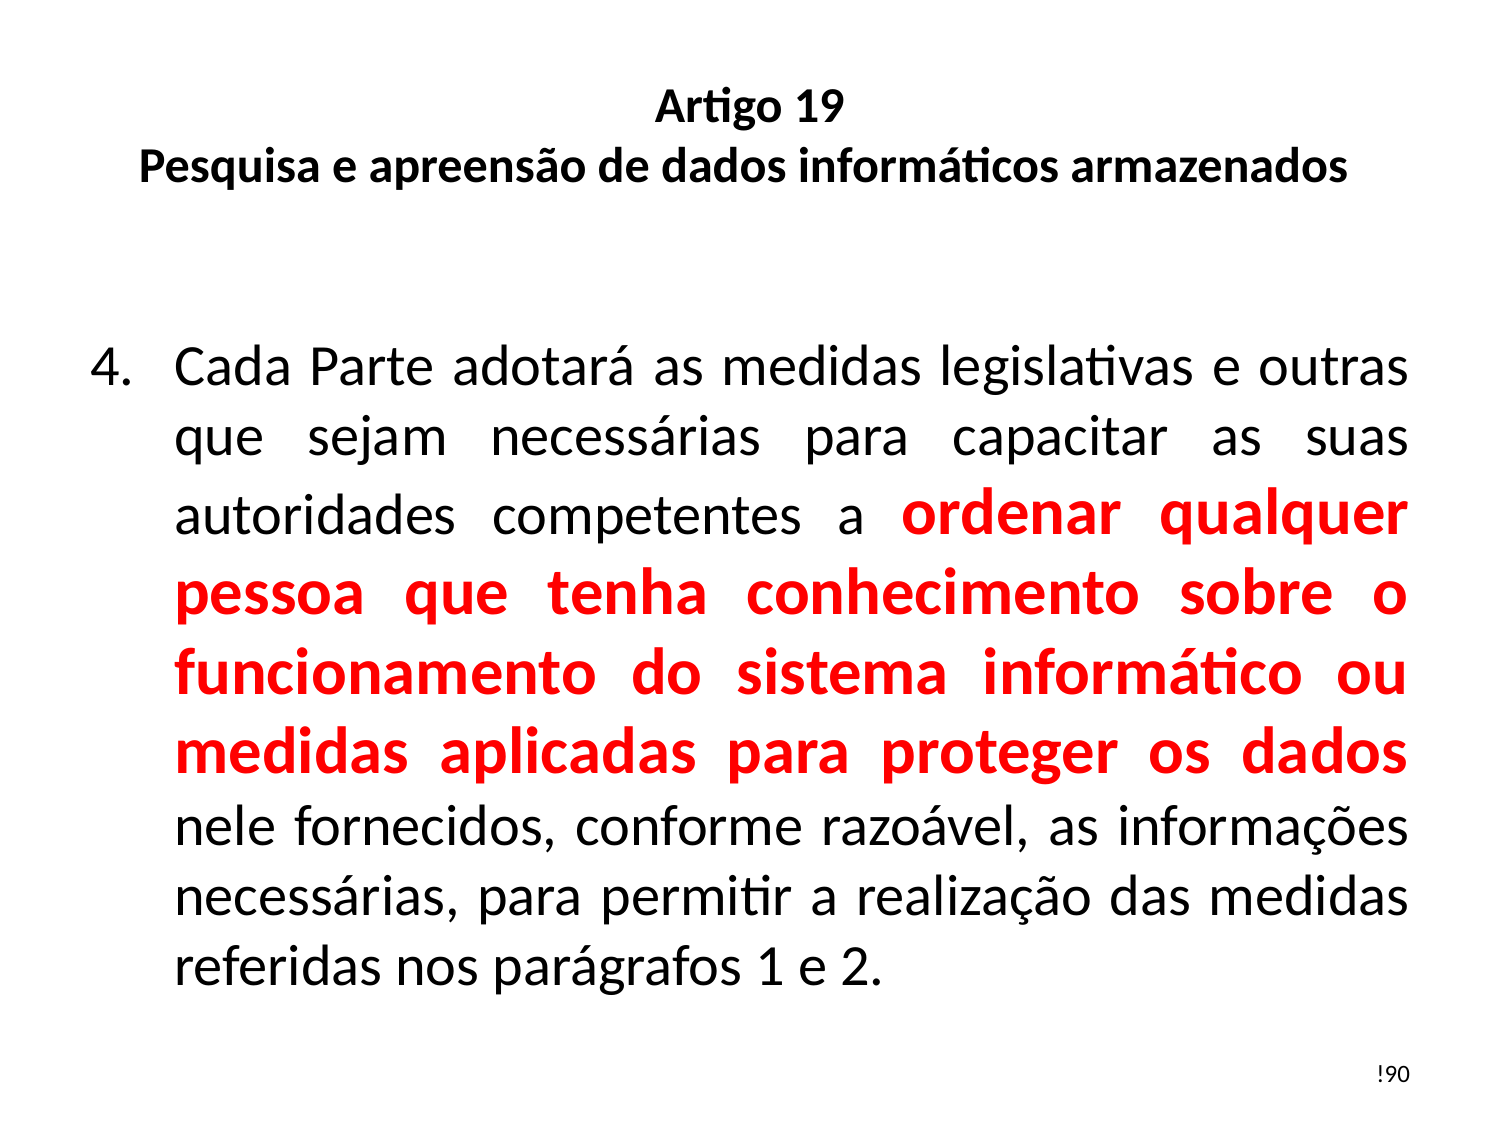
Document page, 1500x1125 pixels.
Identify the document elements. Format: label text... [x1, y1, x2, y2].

list Cada Parte adotará as medidas legislativas e outras que sejam necessárias para capacitar as suas autoridades competentes a ordenar qualquer pessoa que tenha conhecimento sobre o funcionamento do sistema informático ou medidas aplicadas para proteger os dados nele fornecidos, conforme razoável, as informações necessárias, para permitir a realização das medidas referidas nos parágrafos 1 e 2. [74, 319, 1426, 1066]
slide_number !90 [1074, 1042, 1425, 1103]
title Artigo 19 Pesquisa e apreensão de dados informáticos armazenados [74, 44, 1426, 220]
